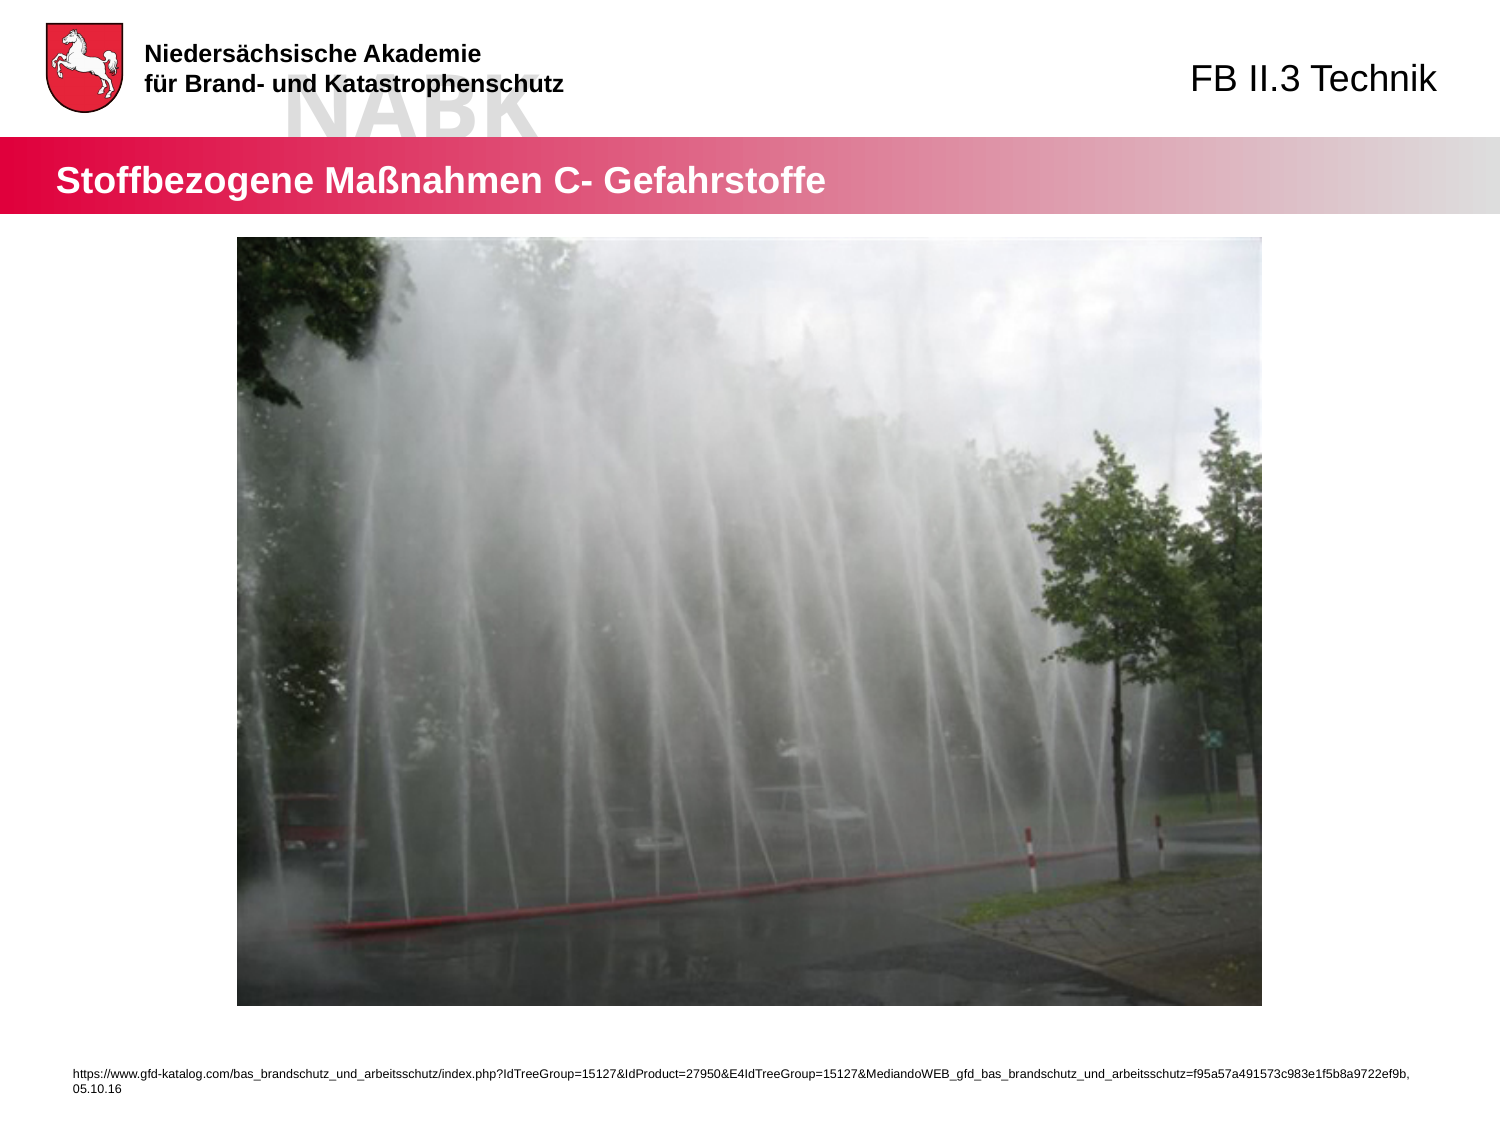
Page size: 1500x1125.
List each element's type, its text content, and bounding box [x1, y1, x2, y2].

picture [45, 22, 124, 114]
text_box https://www.gfd-katalog.com/bas_brandschutz_und_arbeitsschutz/index.php?IdTreeGroup=15127&IdProduct=27950&E4IdTreeGroup=15127&MediandoWEB_gfd_bas_brandschutz_und_arbeitsschutz=f95a57a491573c983e1f5b8a9722ef9b, 05.10.16 [58, 1058, 1442, 1104]
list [237, 237, 1262, 1006]
